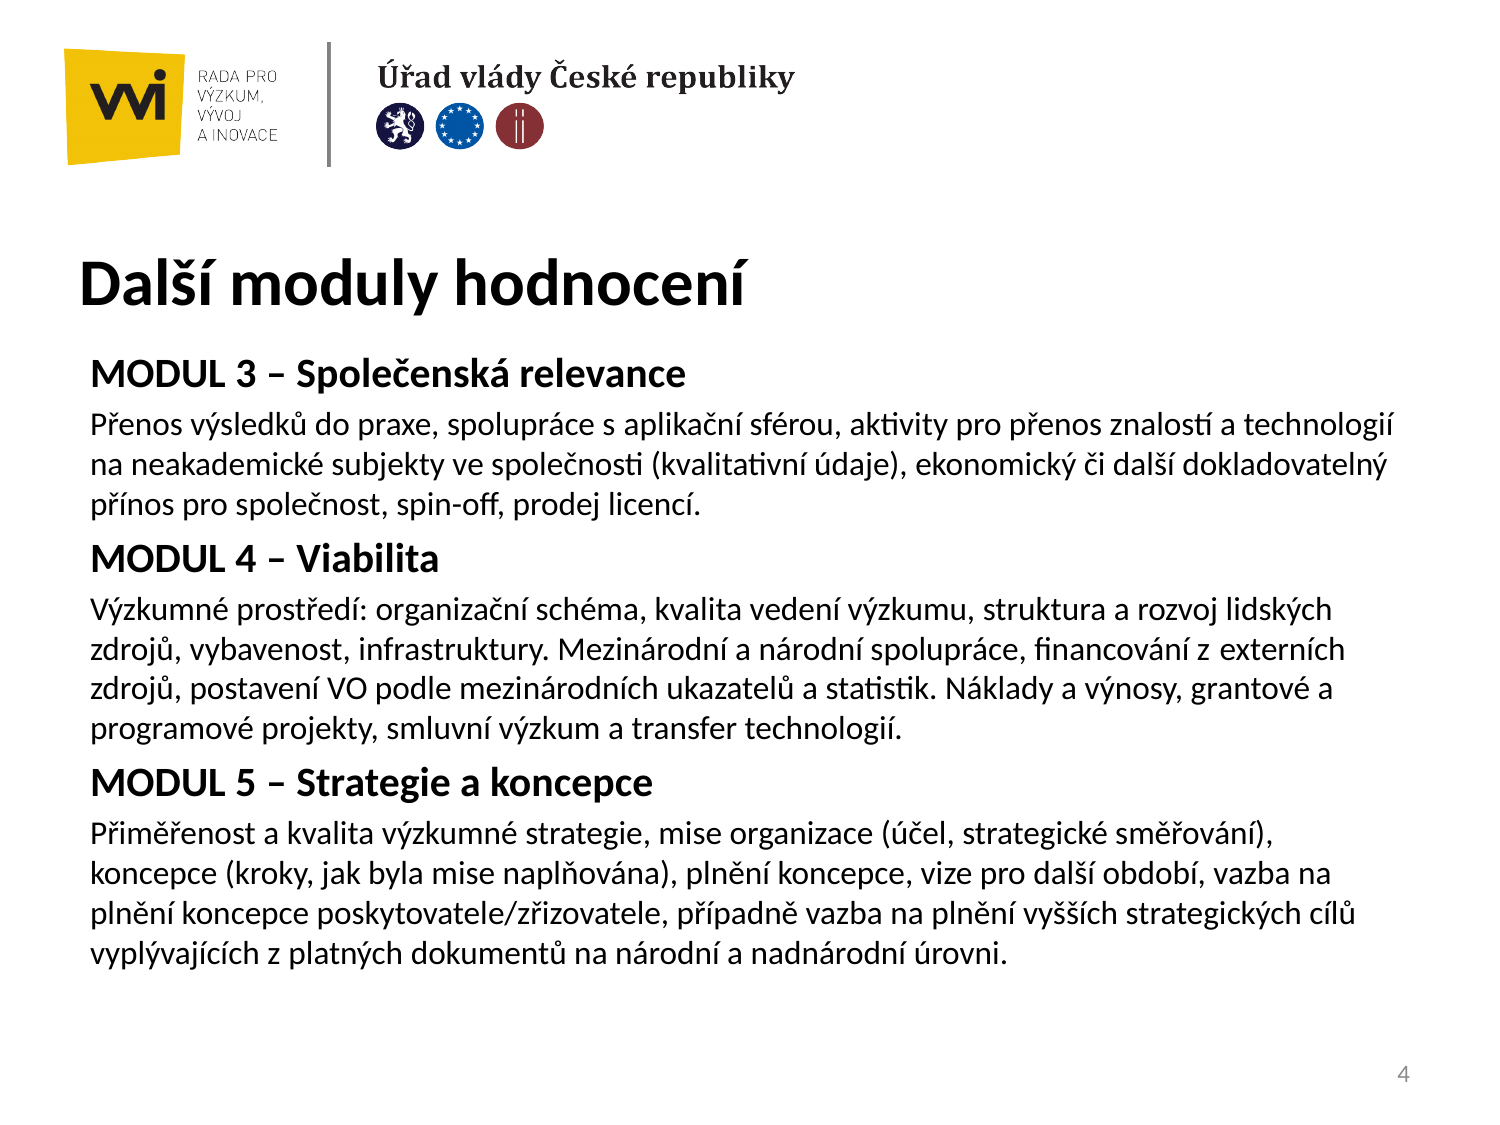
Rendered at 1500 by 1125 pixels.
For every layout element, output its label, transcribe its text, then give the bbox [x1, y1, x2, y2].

title [75, 45, 1425, 233]
list MODUL 3 – Společenská relevance Přenos výsledků do praxe, spolupráce s aplikační sférou, aktivity pro přenos znalostí a technologií na neakademické subjekty ve společnosti (kvalitativní údaje), ekonomický či další dokladovatelný přínos pro společnost, spin-off, prodej licencí. MODUL 4 – Viabilita Výzkumné prostředí: organizační schéma, kvalita vedení výzkumu, struktura a rozvoj lidských zdrojů, vybavenost, infrastruktury. Mezinárodní a národní spolupráce, financování z externích zdrojů, postavení VO podle mezinárodních ukazatelů a statistik. Náklady a výnosy, grantové a programové projekty, smluvní výzkum a transfer technologií. MODUL 5 – Strategie a koncepce Přiměřenost a kvalita výzkumné strategie, mise organizace (účel, strategické směřování), koncepce (kroky, jak byla mise naplňována), plnění koncepce, vize pro další období, vazba na plnění koncepce poskytovatele/zřizovatele, případně vazba na plnění vyšších strategických cílů vyplývajících z platných dokumentů na národní a nadnárodní úrovni. [75, 338, 1425, 1012]
slide_number 4 [1074, 1042, 1425, 1103]
text_box Další moduly hodnocení [64, 231, 1388, 387]
picture [64, 42, 800, 168]
